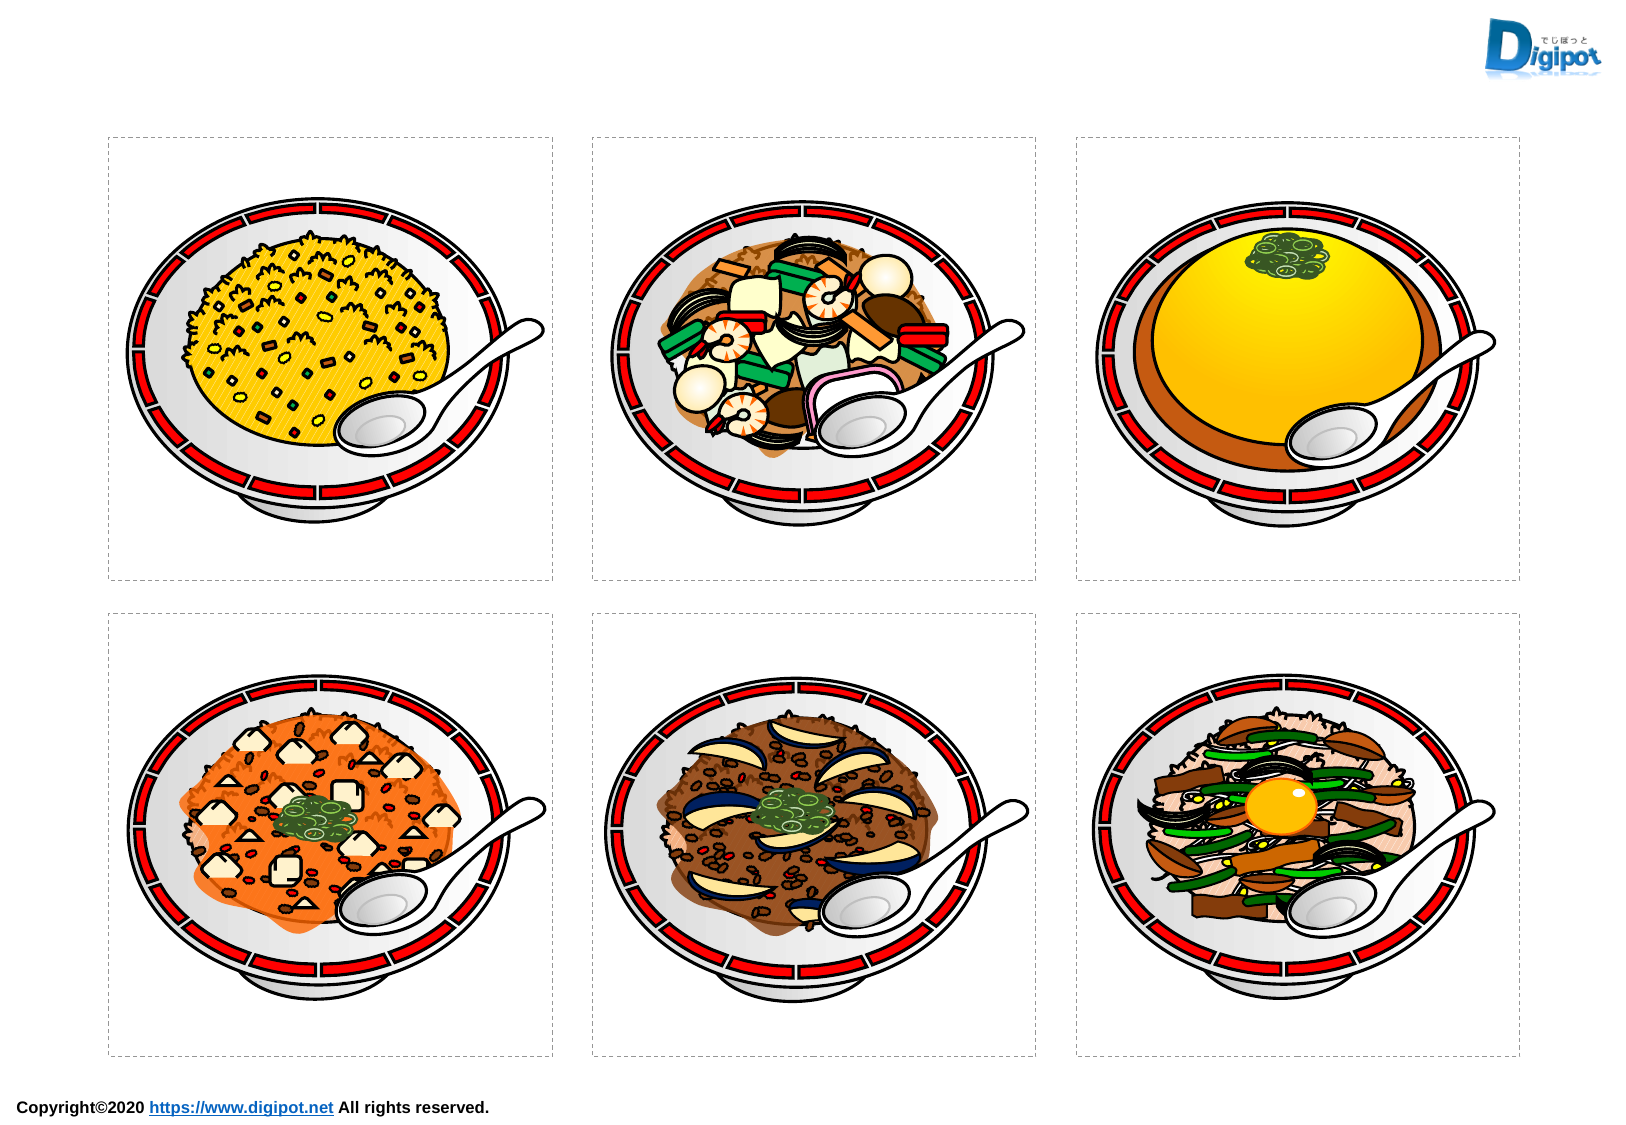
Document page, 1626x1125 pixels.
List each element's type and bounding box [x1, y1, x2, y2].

text_box [1093, 675, 1495, 999]
text_box [611, 201, 1024, 526]
text_box [128, 675, 545, 1000]
text_box [127, 198, 544, 523]
picture [1485, 18, 1602, 82]
text_box [605, 678, 1028, 1002]
text_box [1096, 202, 1495, 527]
